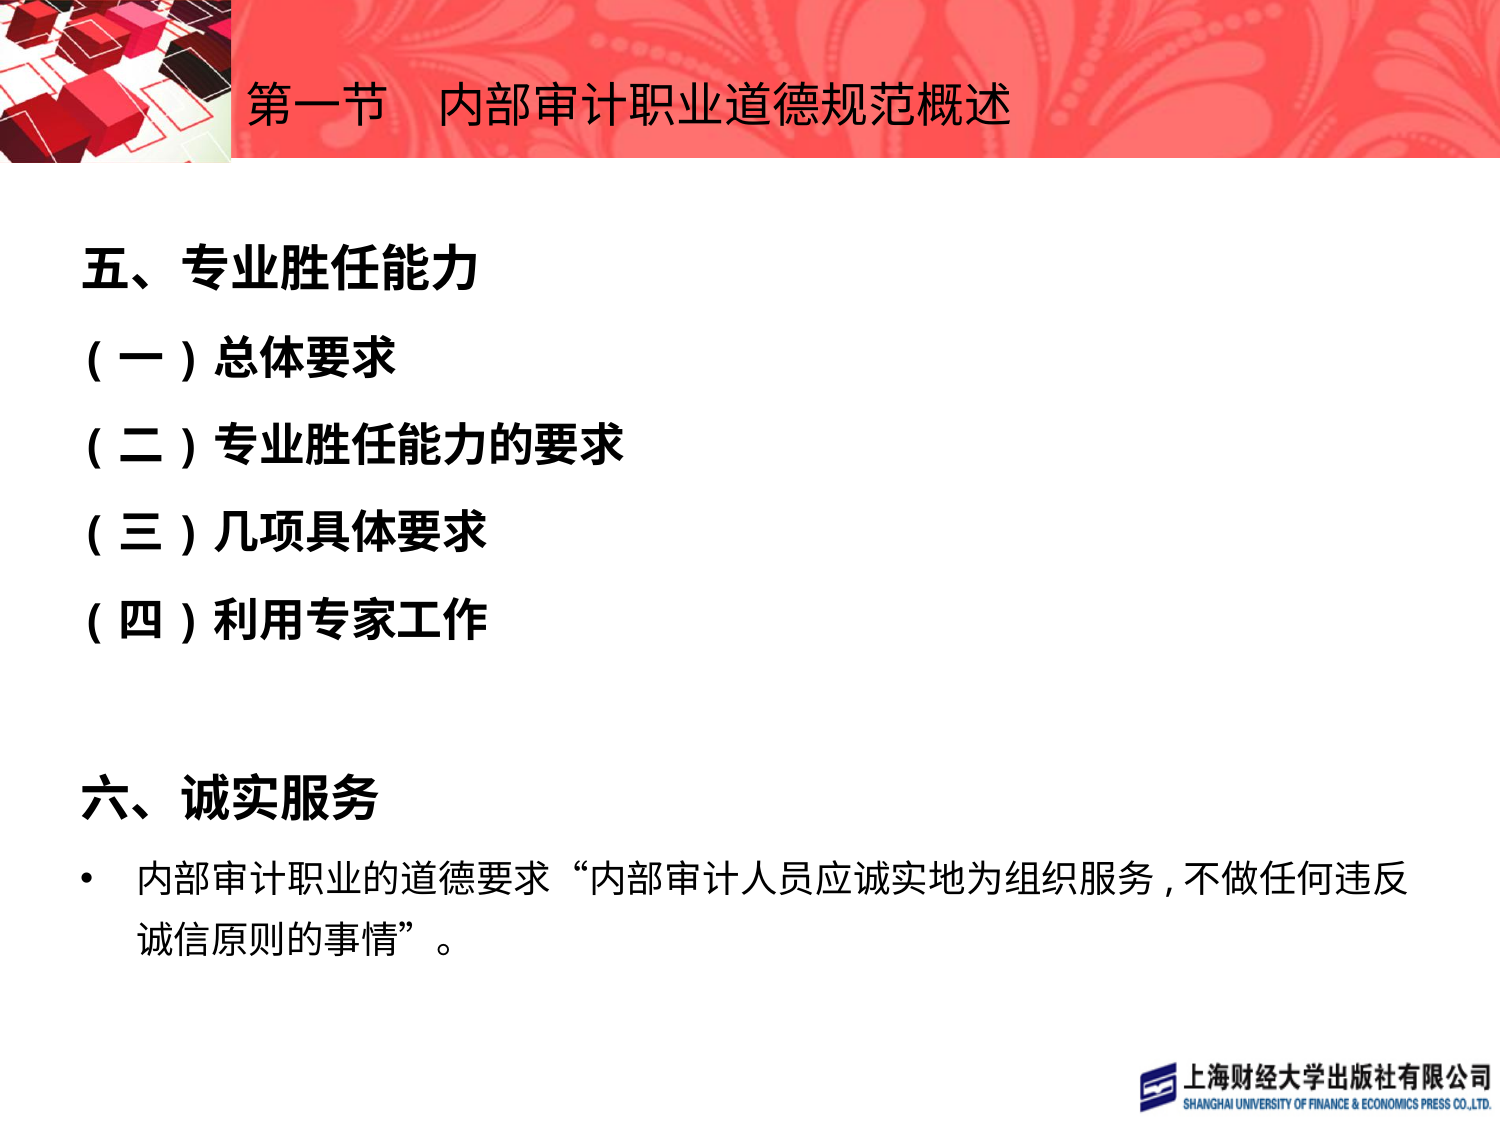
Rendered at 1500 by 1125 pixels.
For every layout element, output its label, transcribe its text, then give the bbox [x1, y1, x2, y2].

title 第一节 内部审计职业道德规范概述 [230, 45, 1461, 161]
list 五、专业胜任能力 (一)总体要求 (二)专业胜任能力的要求 (三)几项具体要求 (四)利用专家工作 六、诚实服务 内部审计职业的道德要求“内部审计人员应诚实地为组织服务,不做任何违反诚信原则的事情”。 [64, 208, 1425, 1047]
picture [1139, 1058, 1495, 1118]
